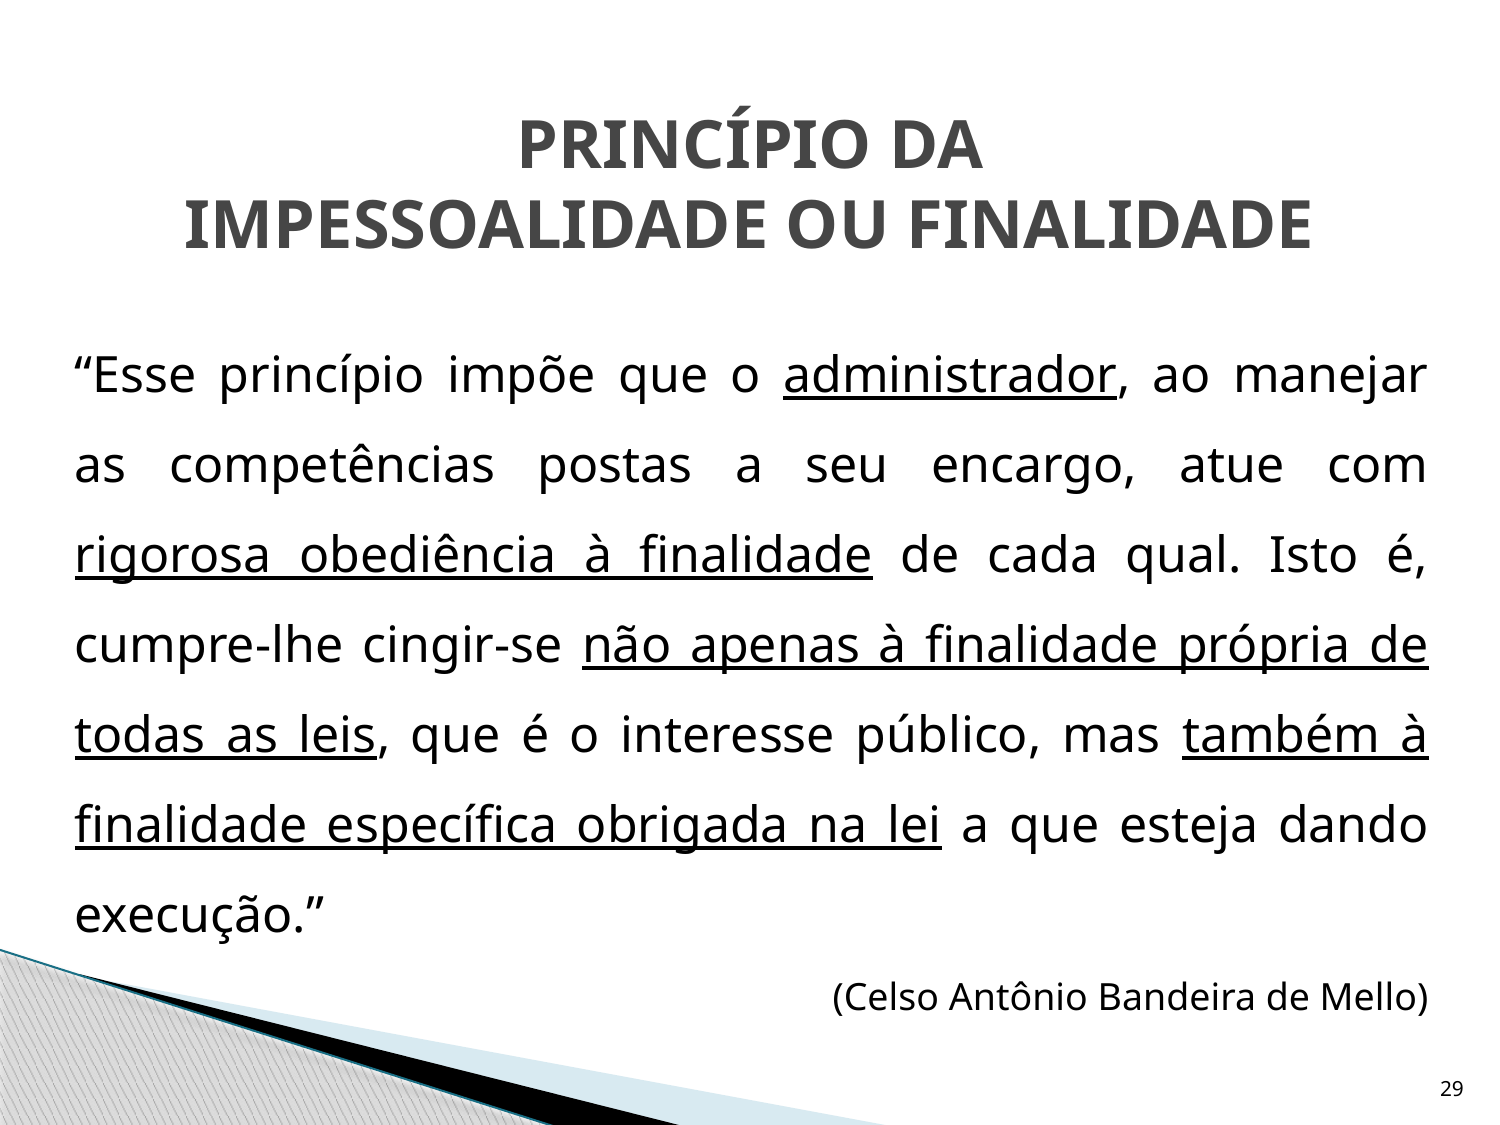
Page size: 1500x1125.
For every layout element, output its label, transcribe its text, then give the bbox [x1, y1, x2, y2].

title PRINCÍPIO DA IMPESSOALIDADE OU FINALIDADE [0, 58, 1500, 305]
list “Esse princípio impõe que o administrador, ao manejar as competências postas a seu encargo, atue com rigorosa obediência à finalidade de cada qual. Isto é, cumpre-lhe cingir-se não apenas à finalidade própria de todas as leis, que é o interesse público, mas também à finalidade específica obrigada na lei a que esteja dando execução.” (Celso Antônio Bandeira de Mello) [0, 305, 1444, 1043]
slide_number 29 [1418, 1051, 1479, 1112]
